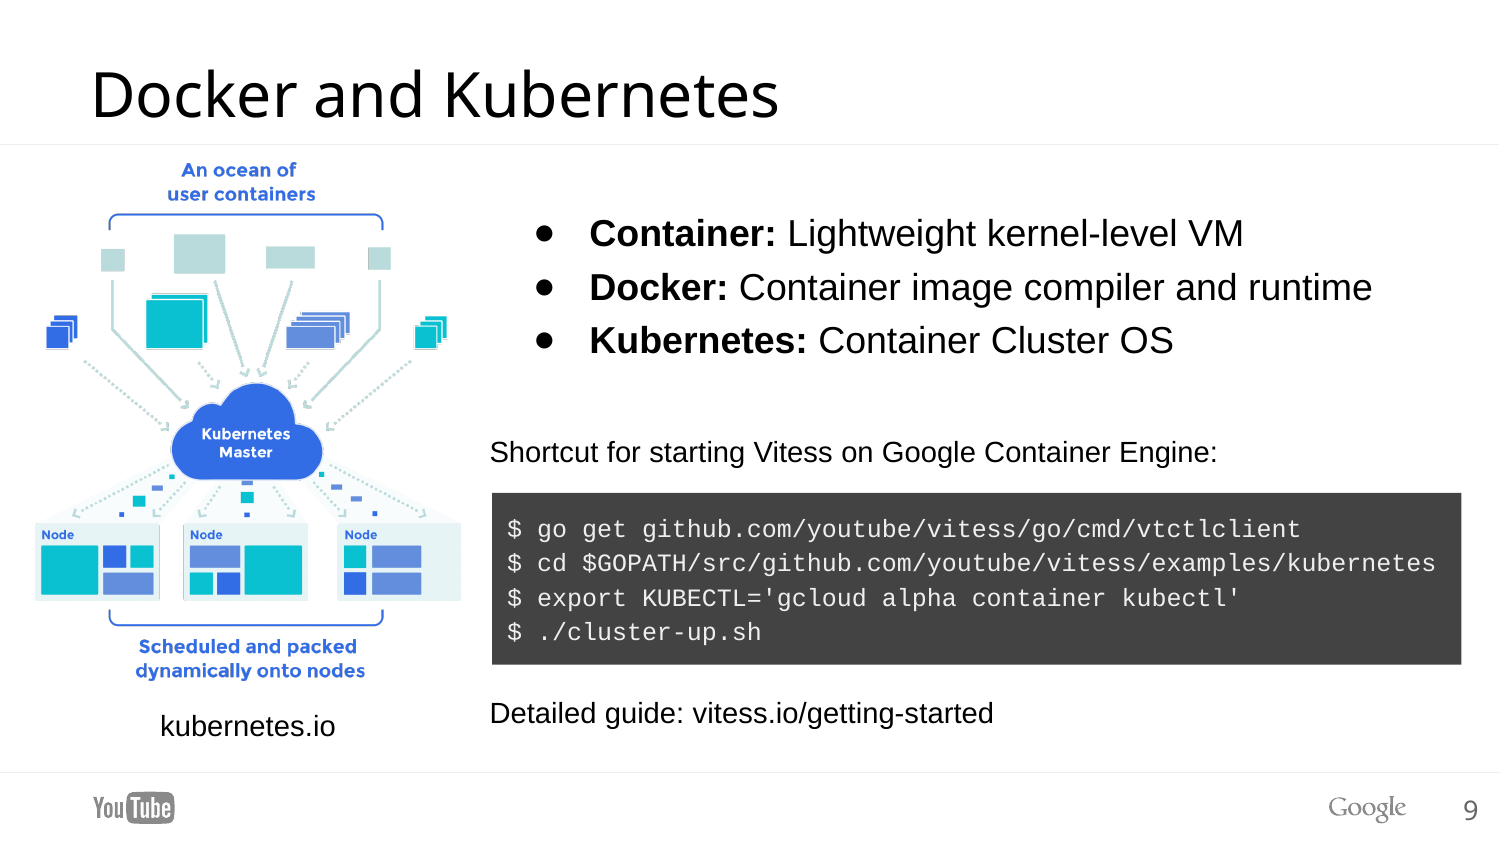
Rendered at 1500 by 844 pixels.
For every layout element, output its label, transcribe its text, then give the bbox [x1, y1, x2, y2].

text_box kubernetes.io [96, 692, 400, 757]
text_box Shortcut for starting Vitess on Google Container Engine: [474, 418, 1430, 493]
picture [35, 162, 462, 681]
text_box Container: Lightweight kernel-level VM Docker: Container image compiler and runtime Kubernetes: Container Cluster OS [499, 194, 1455, 366]
text_box Detailed guide: vitess.io/getting-started [474, 679, 1444, 755]
slide_number ‹#› [1403, 779, 1494, 844]
title Docker and Kubernetes [75, 33, 1425, 145]
text_box $ go get github.com/youtube/vitess/go/cmd/vtctlclient $ cd $GOPATH/src/github.com/youtube/vitess/examples/kubernetes $ export KUBECTL='gcloud alpha container kubectl' $ ./cluster-up.sh [492, 492, 1462, 665]
